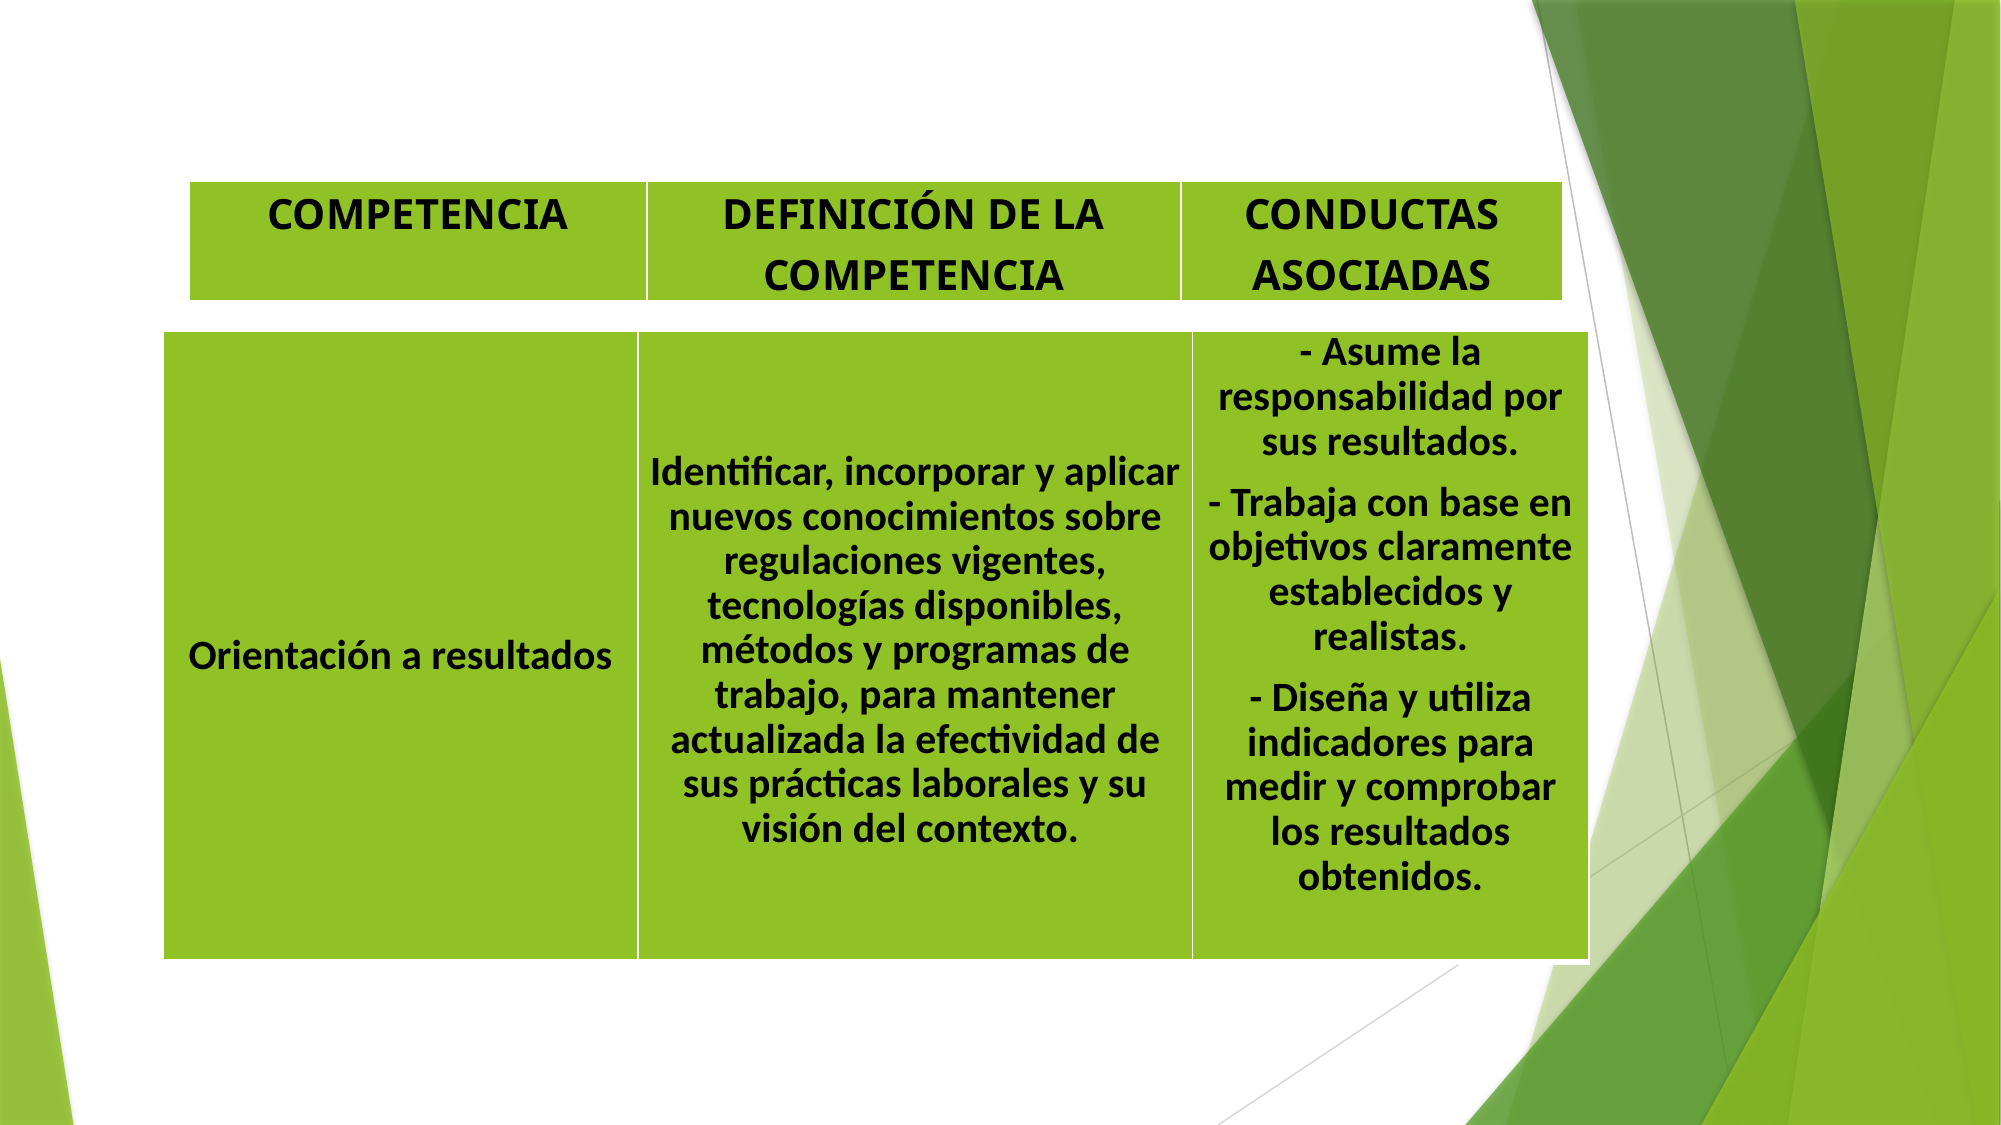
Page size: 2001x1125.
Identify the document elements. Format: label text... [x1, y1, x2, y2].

table_header - Asume la responsabilidad por sus resultados. - Trabaja con base en objetivos claramente establecidos y realistas. - Diseña y utiliza indicadores para medir y comprobar los resultados obtenidos. [1193, 332, 1588, 959]
table_header DEFINICIÓN DE LA COMPETENCIA [648, 182, 1180, 300]
table_header COMPETENCIA [190, 182, 646, 300]
table_header Orientación a resultados [164, 332, 637, 959]
title [111, 99, 1522, 317]
table_header Identificar, incorporar y aplicar nuevos conocimientos sobre regulaciones vigentes, tecnologías disponibles, métodos y programas de trabajo, para mantener actualizada la efectividad de sus prácticas laborales y su visión del contexto. [639, 332, 1192, 959]
table_header CONDUCTAS ASOCIADAS [1182, 182, 1562, 300]
